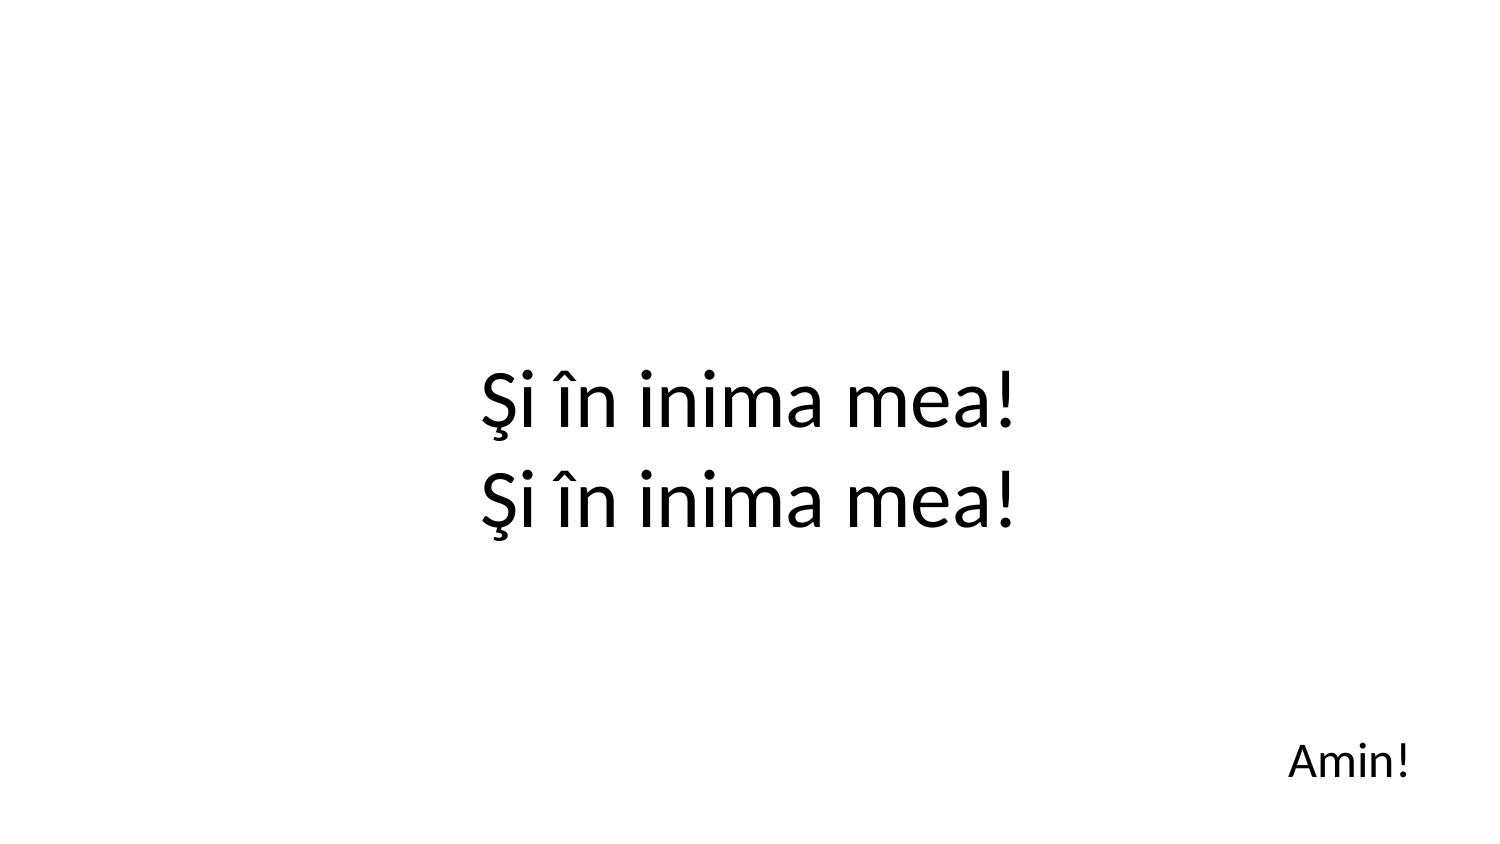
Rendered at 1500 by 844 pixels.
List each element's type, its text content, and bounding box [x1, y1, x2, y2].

text_box Amin! [1273, 674, 1427, 795]
text_box Şi în inima mea! Şi în inima mea! [465, 292, 1035, 552]
